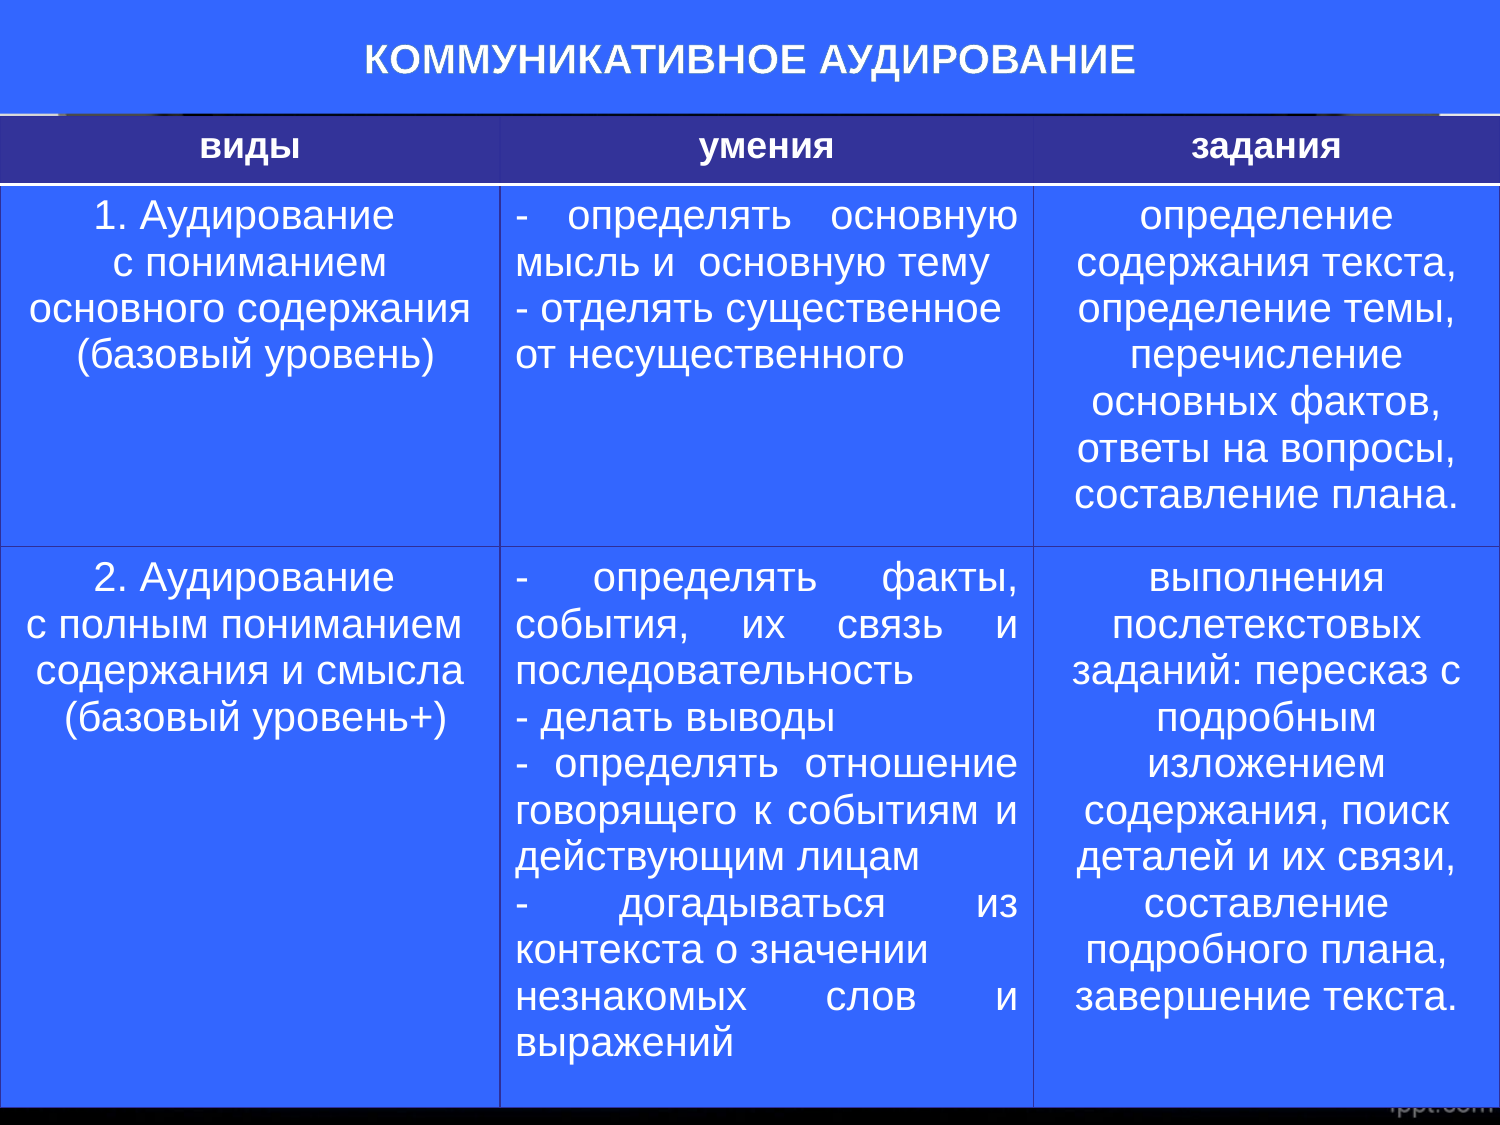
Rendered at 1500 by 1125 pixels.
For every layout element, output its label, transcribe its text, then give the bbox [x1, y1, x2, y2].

table_cell определение содержания текста, определение темы, перечисление основных фактов, ответы на вопросы, составление плана. [1034, 186, 1499, 546]
table_header умения [501, 117, 1033, 183]
table_cell - определять основную мысль и основную тему - отделять существенное от несущественного [501, 186, 1033, 546]
table_header задания [1034, 117, 1499, 183]
table_cell - определять факты, события, их связь и последовательность - делать выводы - определять отношение говорящего к событиям и действующим лицам - догадываться из контекста о значении незнакомых слов и выражений [501, 547, 1033, 1107]
table_header виды [1, 117, 499, 183]
text_box КОММУНИКАТИВНОЕ АУДИРОВАНИЕ [0, 0, 1500, 114]
picture [0, 1108, 1500, 1125]
table_cell выполнения послетекстовых заданий: пересказ с подробным изложением содержания, поиск деталей и их связи, составление подробного плана, завершение текста. [1034, 547, 1499, 1107]
table_cell 2. Аудирование с полным пониманием содержания и смысла (базовый уровень+) [1, 547, 499, 1107]
table_cell 1. Аудирование с пониманием основного содержания (базовый уровень) [1, 186, 499, 546]
